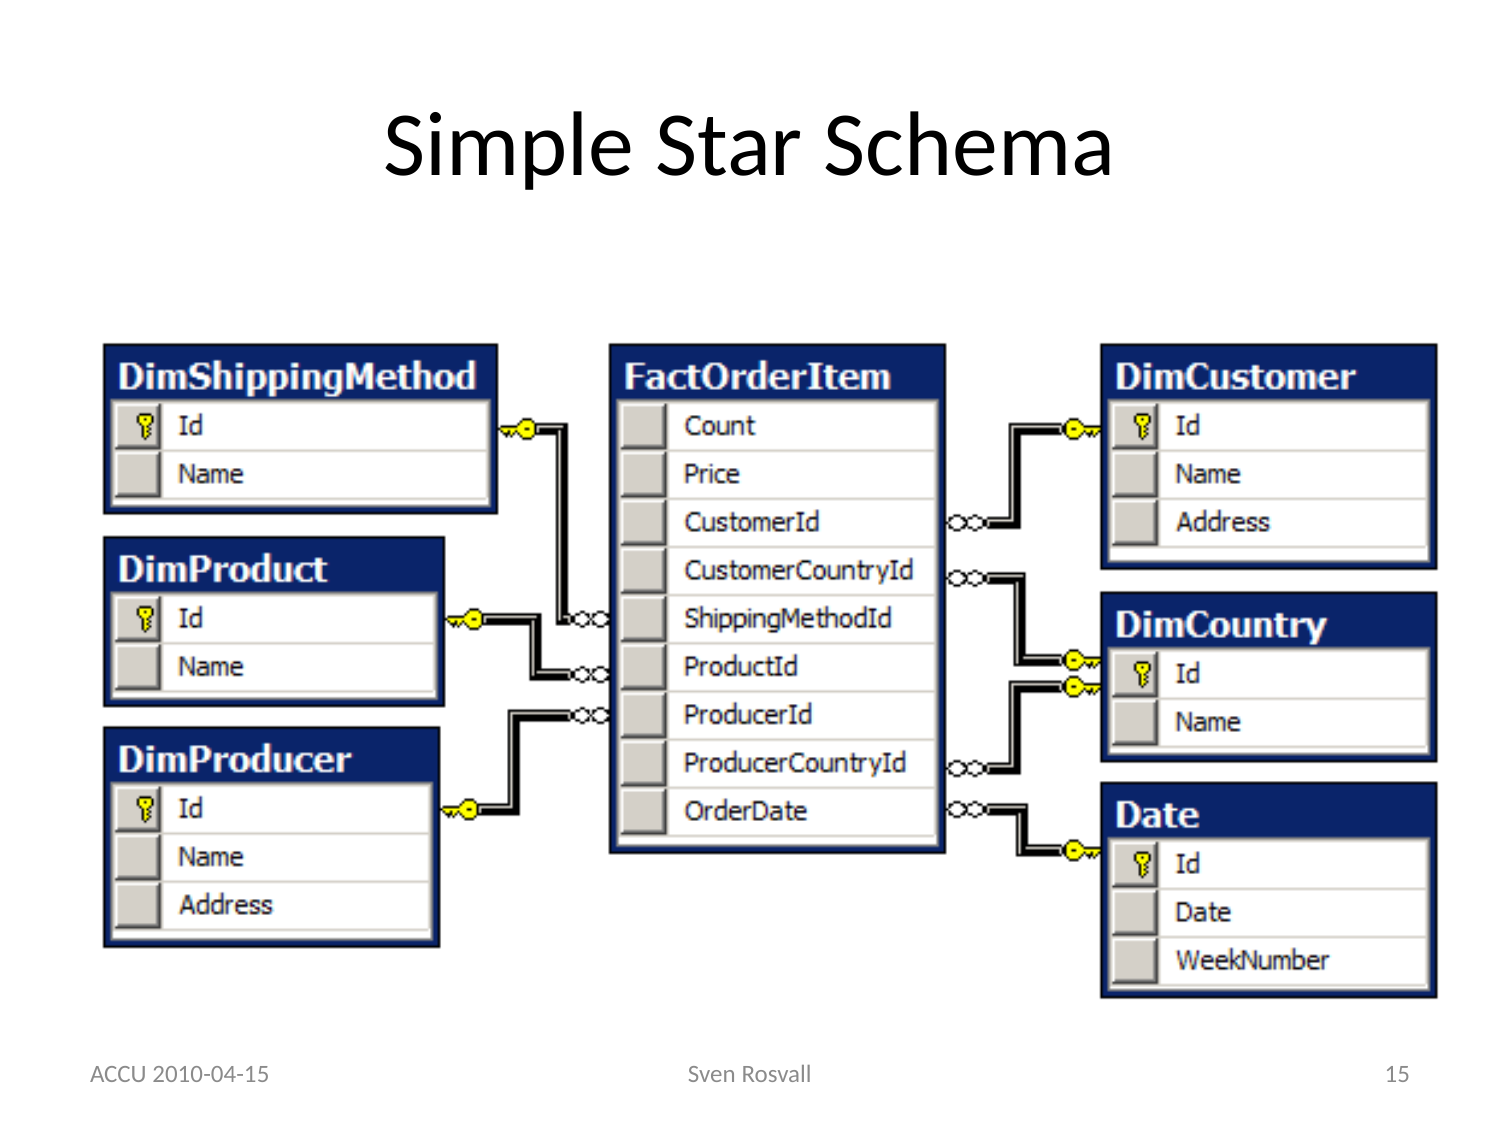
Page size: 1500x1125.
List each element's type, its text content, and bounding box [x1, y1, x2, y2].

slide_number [75, 1042, 425, 1103]
footer Sven Rosvall [512, 1042, 988, 1103]
picture [99, 337, 1443, 1005]
title Simple Star Schema [75, 45, 1425, 233]
slide_number 15 [1074, 1042, 1425, 1103]
